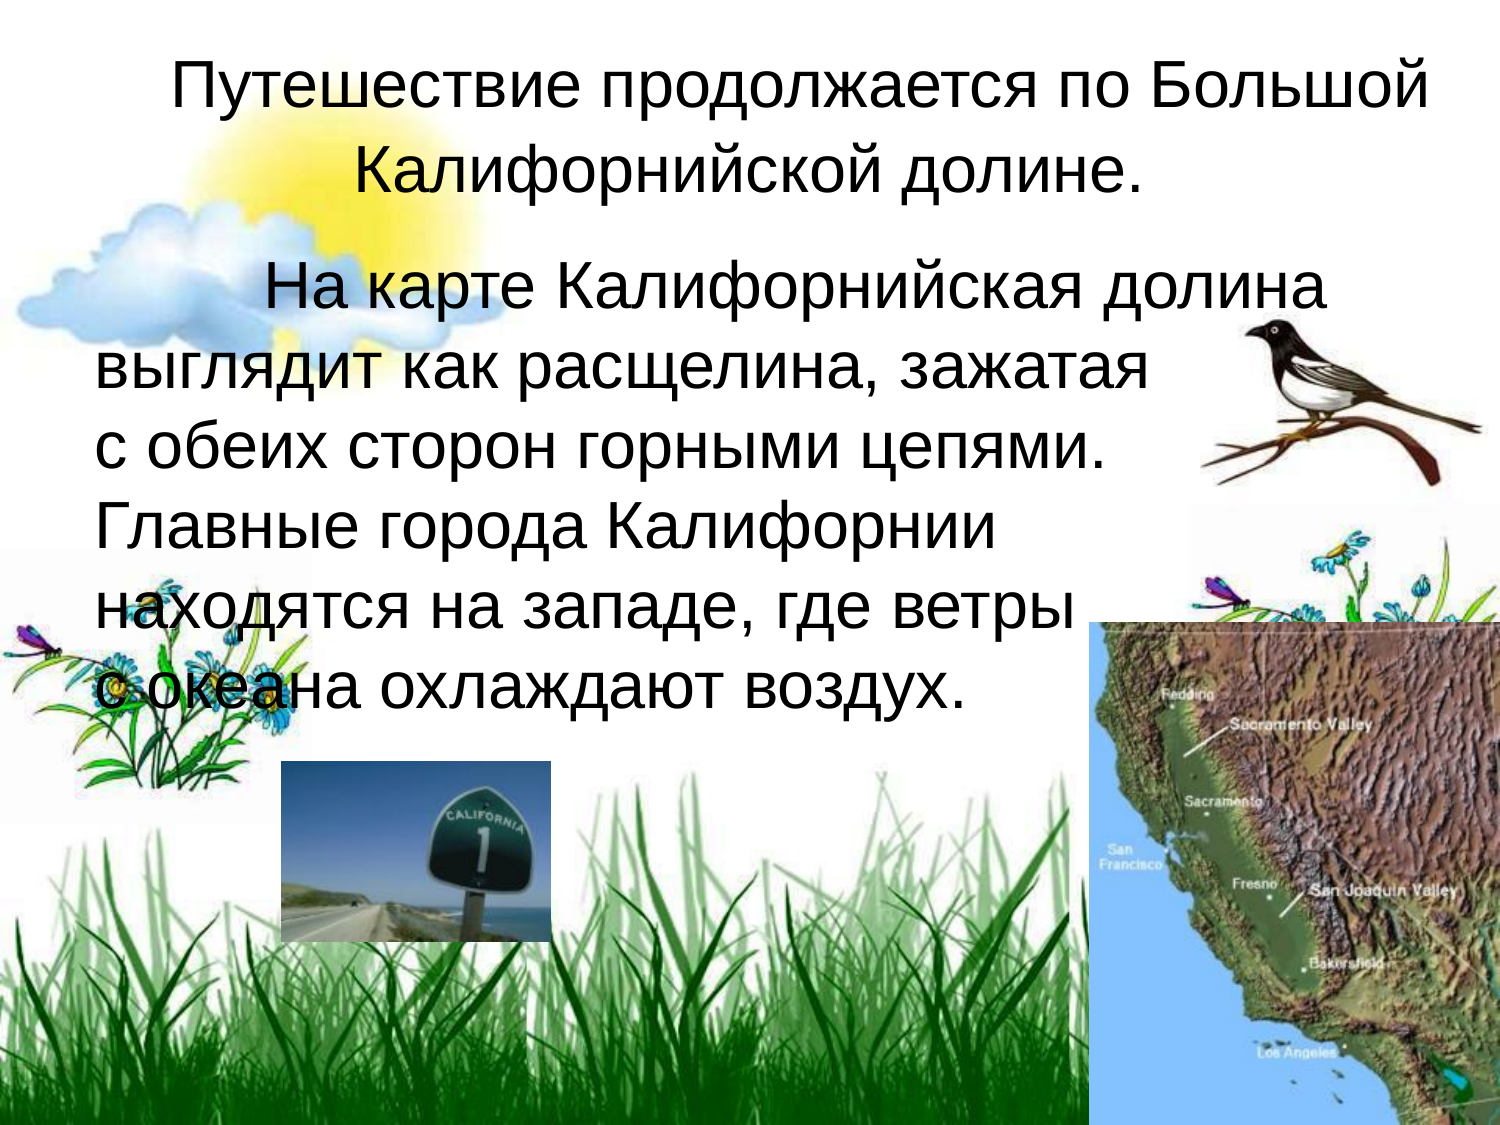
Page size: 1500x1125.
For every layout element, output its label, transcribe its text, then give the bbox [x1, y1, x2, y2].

list На карте Калифорнийская долина выглядит как расщелина, зажатая с обеих сторон горными цепями. Главные города Калифорнии находятся на западе, где ветры с океана охлаждают воздух. [23, 234, 1348, 1006]
picture [0, 0, 1500, 1125]
title Путешествие продолжается по Большой Калифорнийской долине. [23, 23, 1477, 200]
